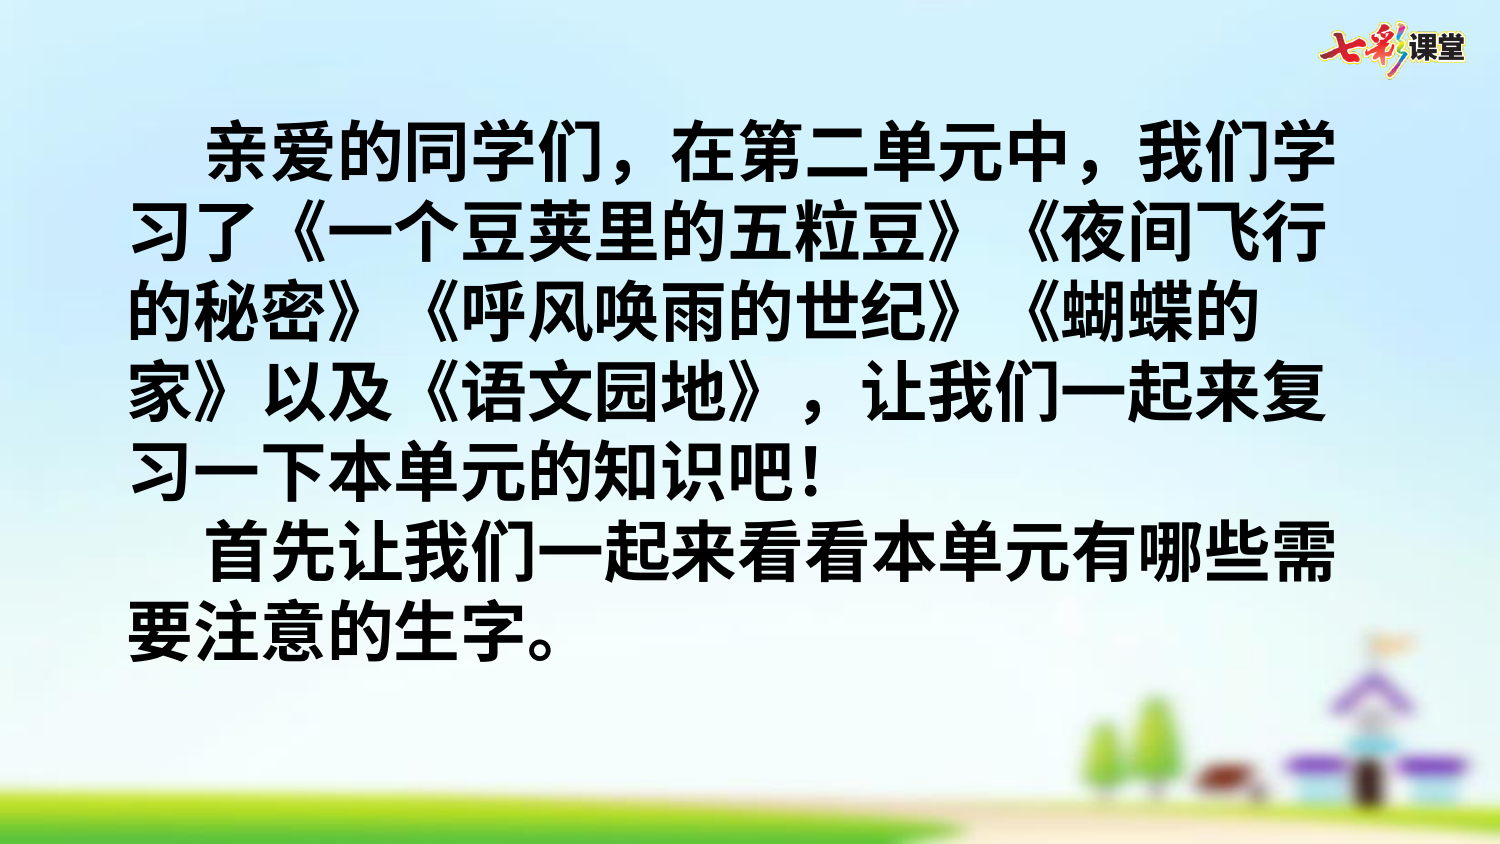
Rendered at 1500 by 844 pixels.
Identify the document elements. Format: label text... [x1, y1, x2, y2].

picture [0, 0, 1500, 844]
text_box 亲爱的同学们，在第二单元中，我们学习了《一个豆荚里的五粒豆》《夜间飞行的秘密》《呼风唤雨的世纪》《蝴蝶的家》以及《语文园地》，让我们一起来复习一下本单元的知识吧！ 首先让我们一起来看看本单元有哪些需要注意的生字。 [112, 102, 1375, 678]
